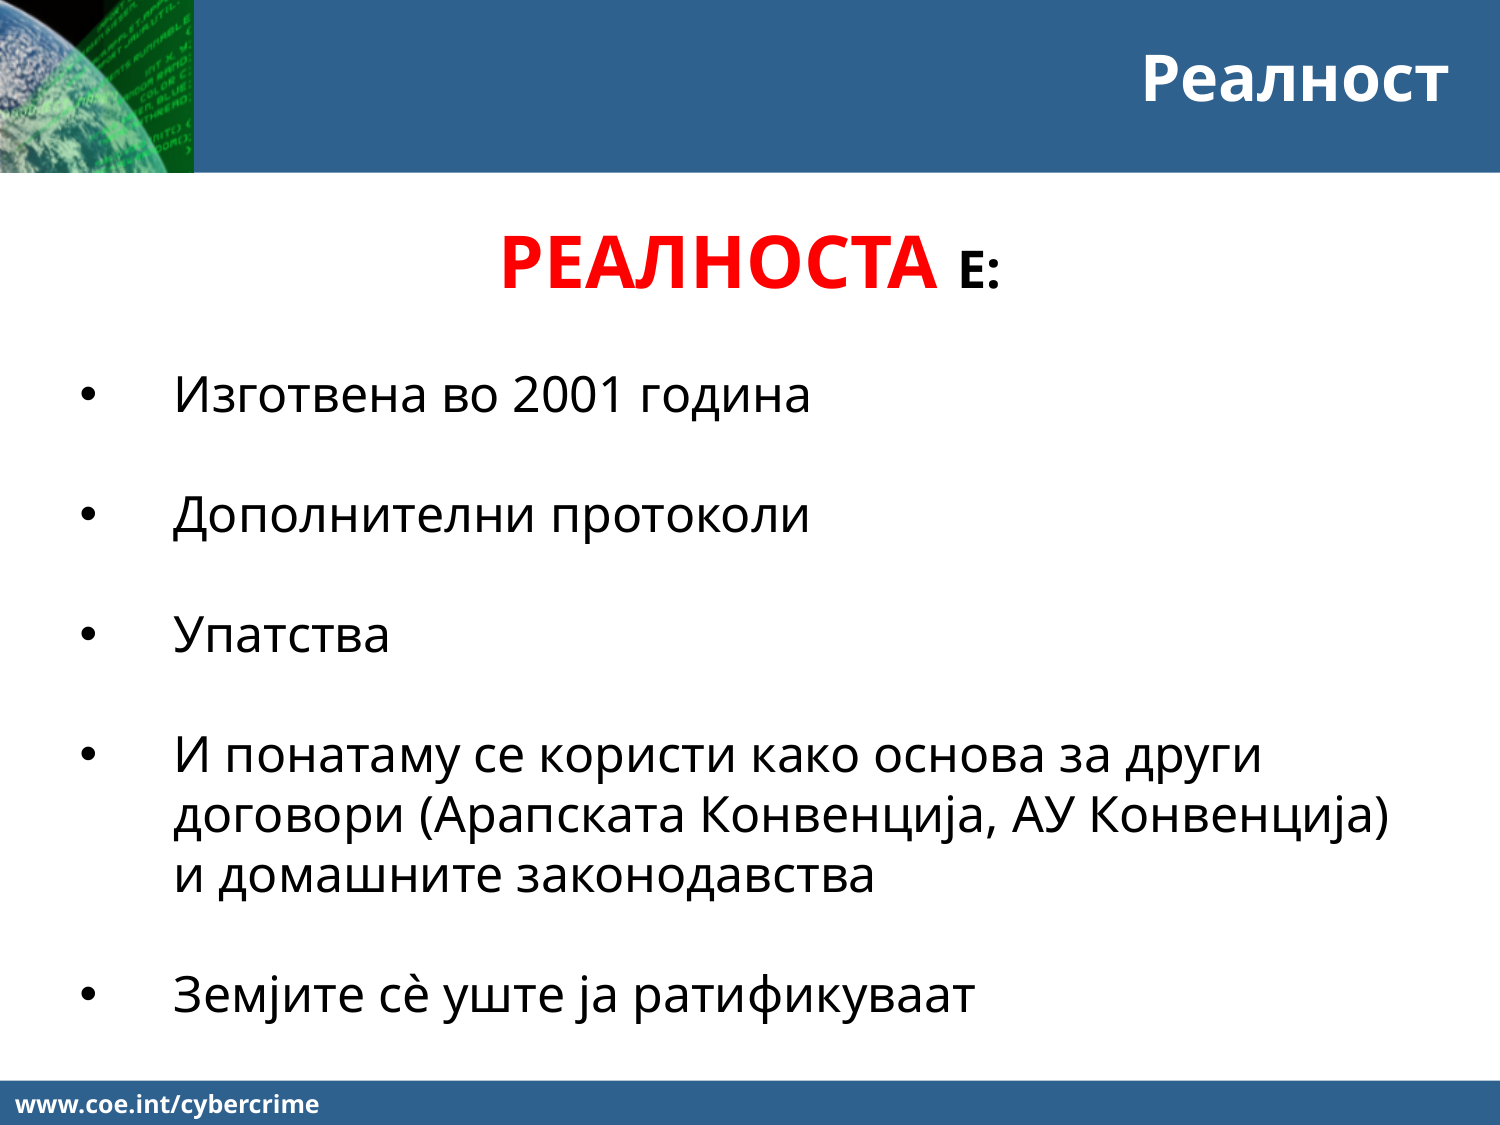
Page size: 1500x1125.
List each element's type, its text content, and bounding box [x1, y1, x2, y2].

picture [0, 0, 194, 173]
text_box Реалност [206, 29, 1483, 122]
text_box www.coe.int/cybercrime [0, 1079, 1500, 1125]
text_box РЕАЛНОСТА Е: Изготвена во 2001 година Дополнителни протоколи Упатства И понатаму се користи како основа за други договори (Арапската Конвенција, АУ Конвенција) и домашните законодавства Земјите сѐ уште ја ратификуваат [64, 207, 1436, 1079]
text_box [197, 0, 1500, 175]
